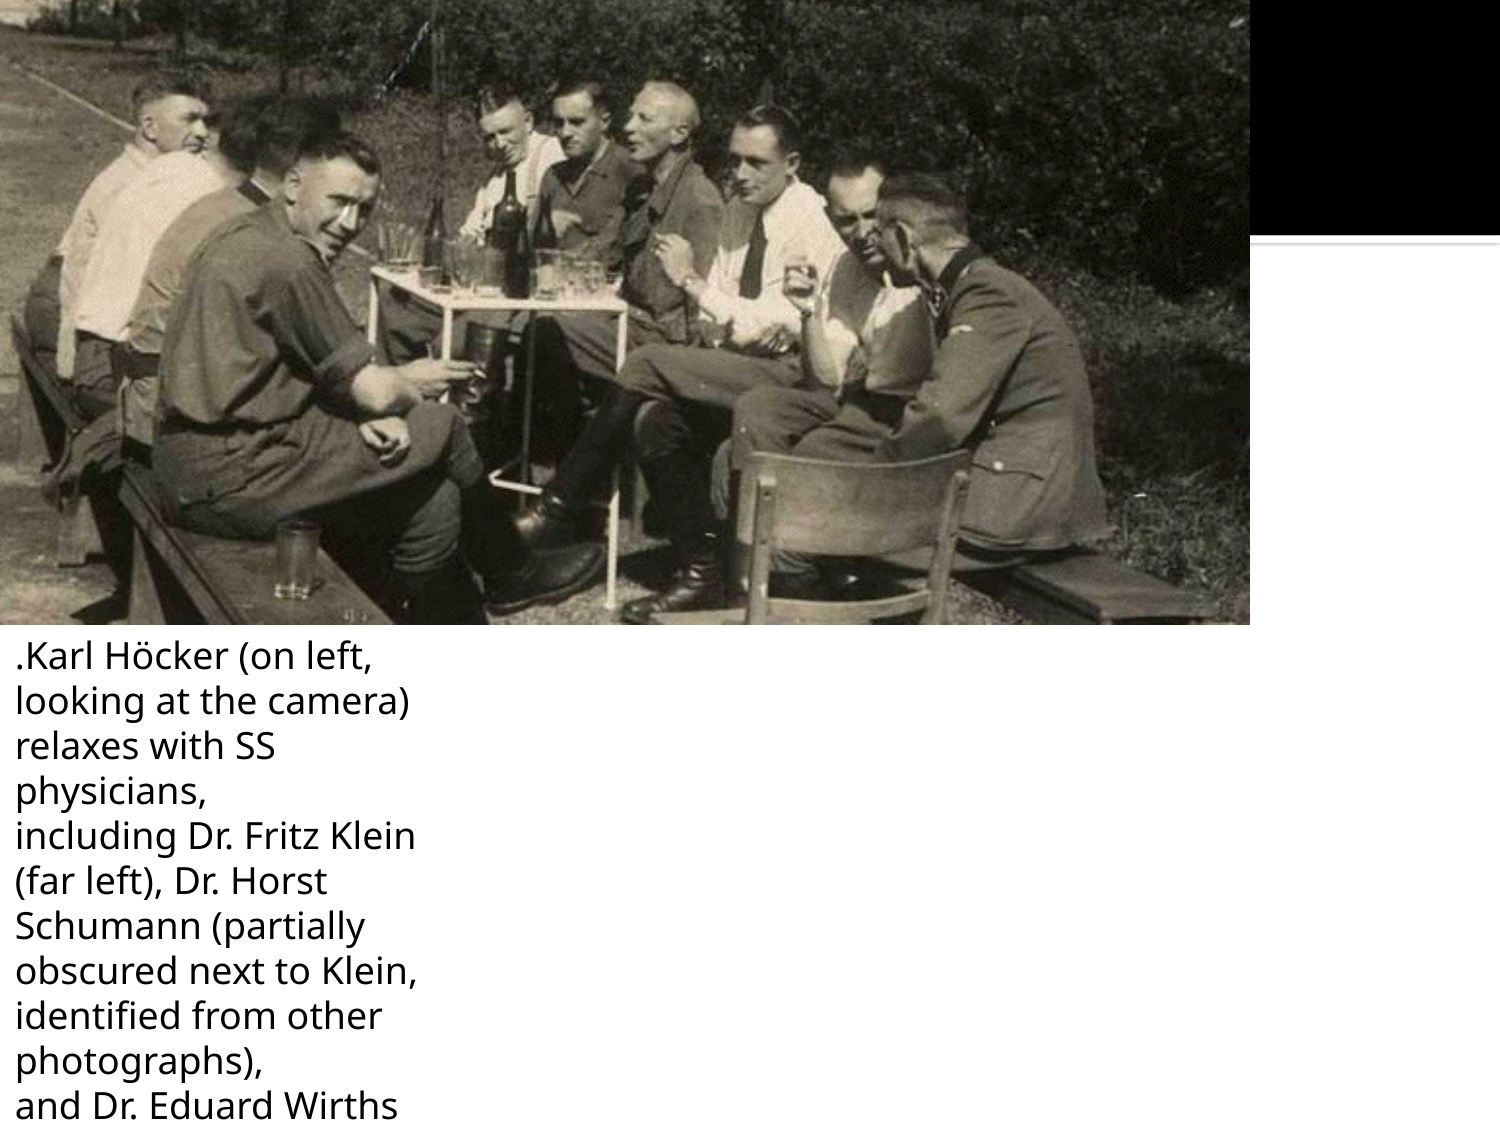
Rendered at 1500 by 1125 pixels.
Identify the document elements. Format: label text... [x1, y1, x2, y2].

text_box .Karl Höcker (on left, looking at the camera) relaxes with SS physicians, including Dr. Fritz Klein (far left), Dr. Horst Schumann (partially obscured next to Klein, identified from other photographs), and Dr. Eduard Wirths (third from right, wearing tie). [0, 633, 488, 1125]
picture [0, 0, 1250, 625]
